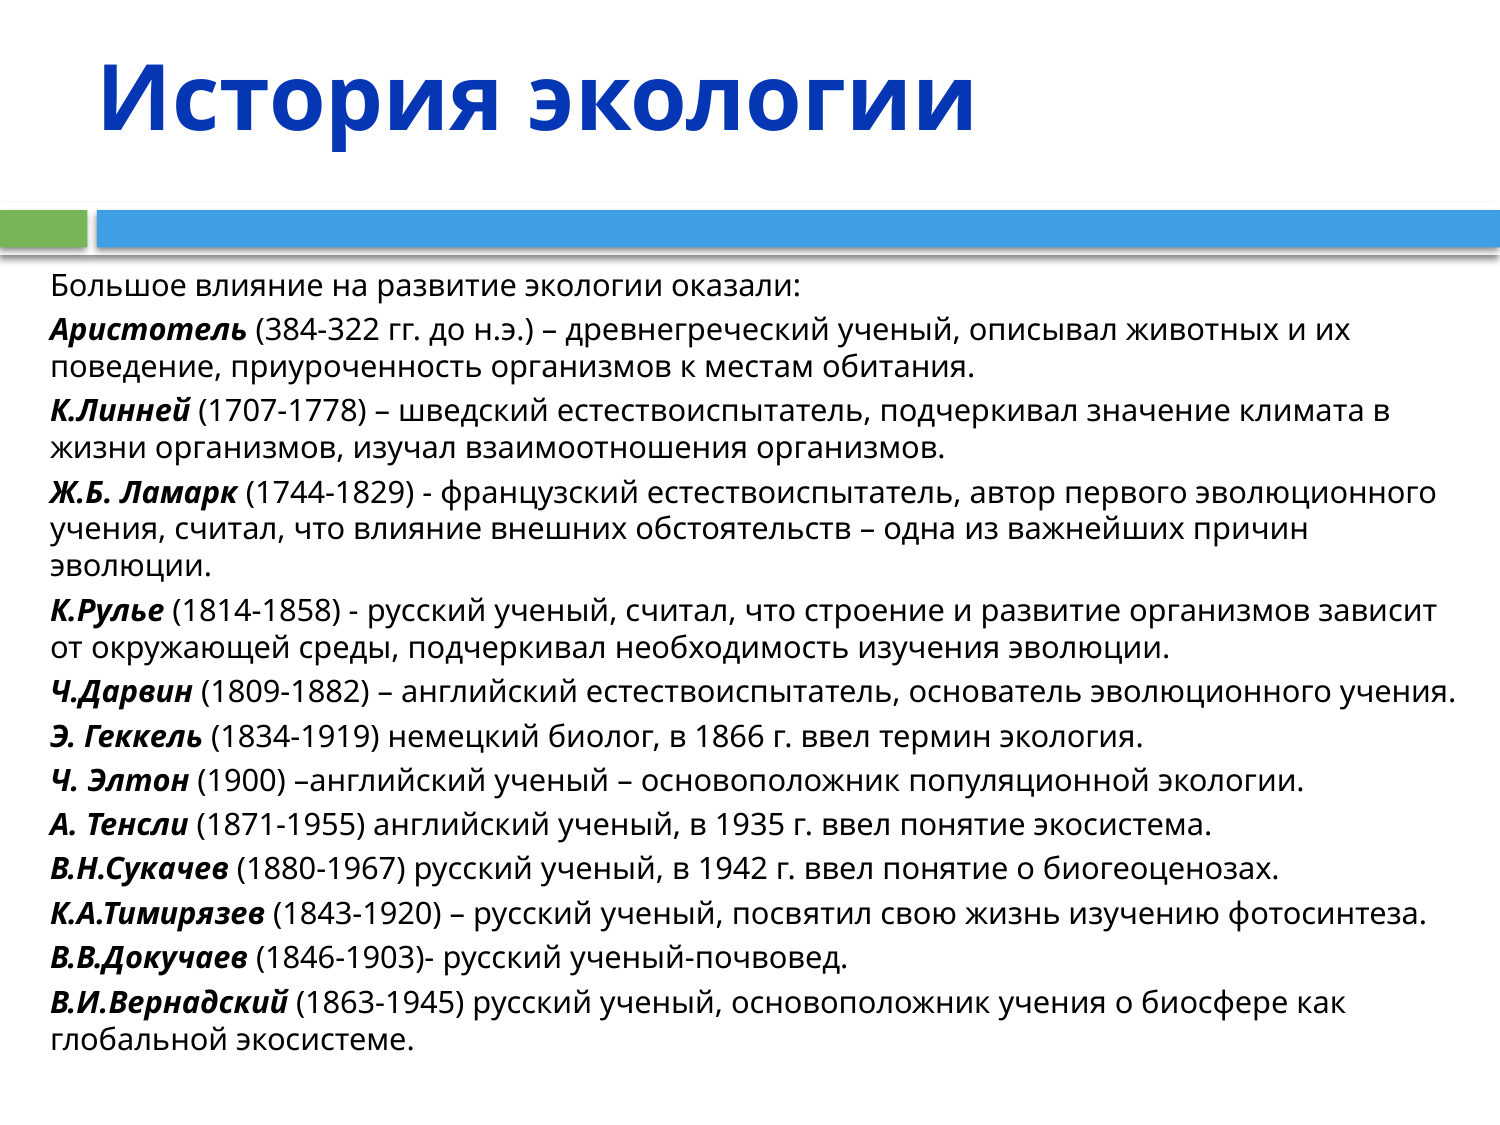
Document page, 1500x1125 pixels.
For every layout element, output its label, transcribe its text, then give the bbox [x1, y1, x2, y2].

list Большое влияние на развитие экологии оказали: Аристотель (384-322 гг. до н.э.) – древнегреческий ученый, описывал животных и их поведение, приуроченность организмов к местам обитания. К.Линней (1707-1778) – шведский естествоиспытатель, подчеркивал значение климата в жизни организмов, изучал взаимоотношения организмов. Ж.Б. Ламарк (1744-1829) - французский естествоиспытатель, автор первого эволюционного учения, считал, что влияние внешних обстоятельств – одна из важнейших причин эволюции. К.Рулье (1814-1858) - русский ученый, считал, что строение и развитие организмов зависит от окружающей среды, подчеркивал необходимость изучения эволюции. Ч.Дарвин (1809-1882) – английский естествоиспытатель, основатель эволюционного учения. Э. Геккель (1834-1919) немецкий биолог, в 1866 г. ввел термин экология. Ч. Элтон (1900) –английский ученый – основоположник популяционной экологии. А. Тенсли (1871-1955) английский ученый, в 1935 г. ввел понятие экосистема. В.Н.Сукачев (1880-1967) русский ученый, в 1942 г. ввел понятие о биогеоценозах. К.А.Тимирязев (1843-1920) – русский ученый, посвятил свою жизнь изучению фотосинтеза. В.В.Докучаев (1846-1903)- русский ученый-почвовед. В.И.Вернадский (1863-1945) русский ученый, основоположник учения о биосфере как глобальной экосистеме. [35, 257, 1477, 1125]
title История экологии [82, 0, 1432, 188]
